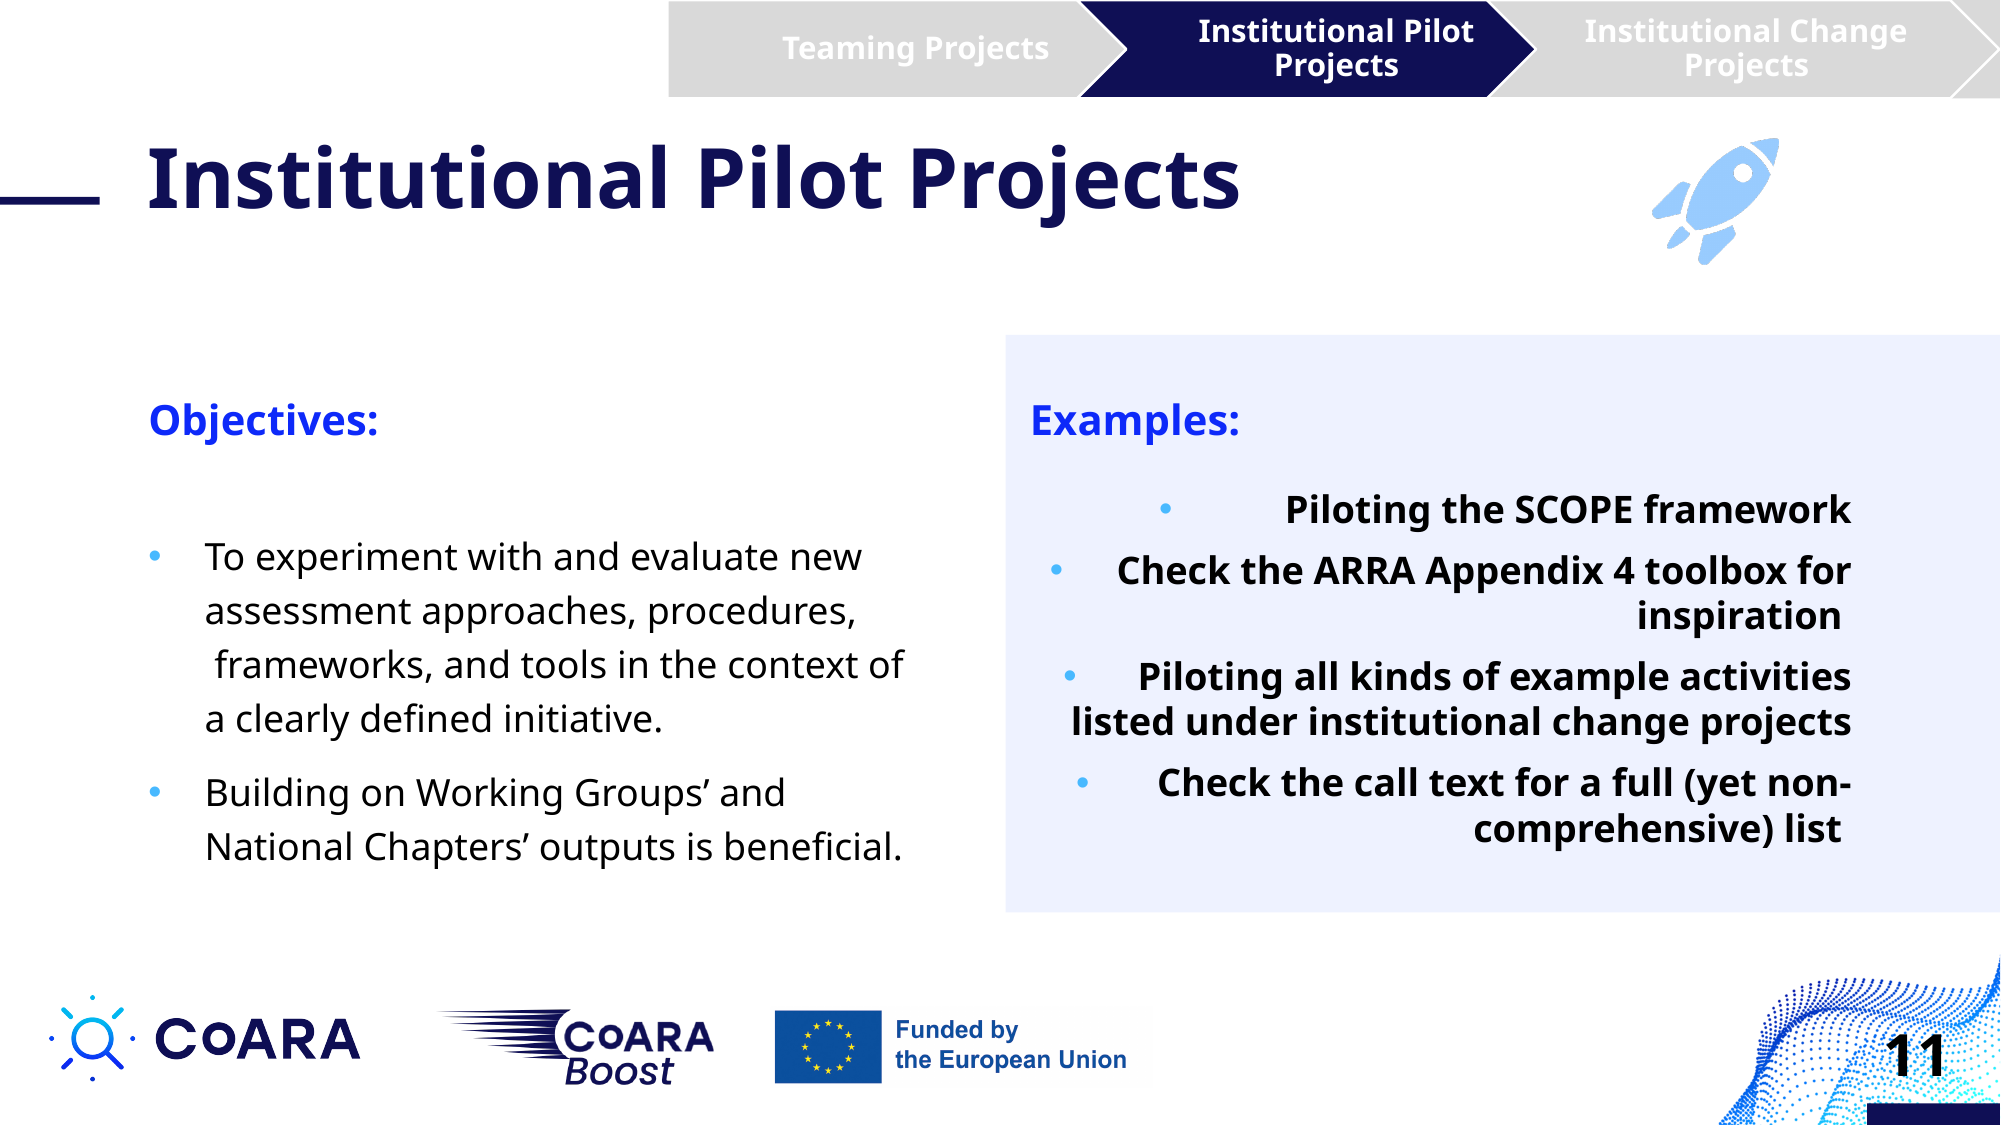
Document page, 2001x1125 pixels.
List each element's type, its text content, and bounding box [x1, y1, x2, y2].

list Examples: [1014, 308, 1868, 452]
slide_number 11 [1790, 1010, 1966, 1092]
picture [49, 995, 361, 1082]
list Objectives: [133, 308, 985, 452]
picture [1718, 955, 2001, 1124]
list To experiment with and evaluate new assessment approaches, procedures, frameworks, and tools in the context of a clearly defined initiative. Building on Working Groups’ and National Chapters’ outputs is beneficial. [133, 451, 946, 962]
picture [1640, 125, 1791, 277]
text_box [666, 0, 2000, 99]
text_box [435, 986, 1153, 1098]
list Piloting the SCOPE framework Check the ARRA Appendix 4 toolbox for inspiration Piloting all kinds of example activities listed under institutional change projects Check the call text for a full (yet non-comprehensive) list [1014, 477, 1868, 875]
text_box [1004, 334, 2000, 914]
title Institutional Pilot Projects [132, 118, 1868, 309]
